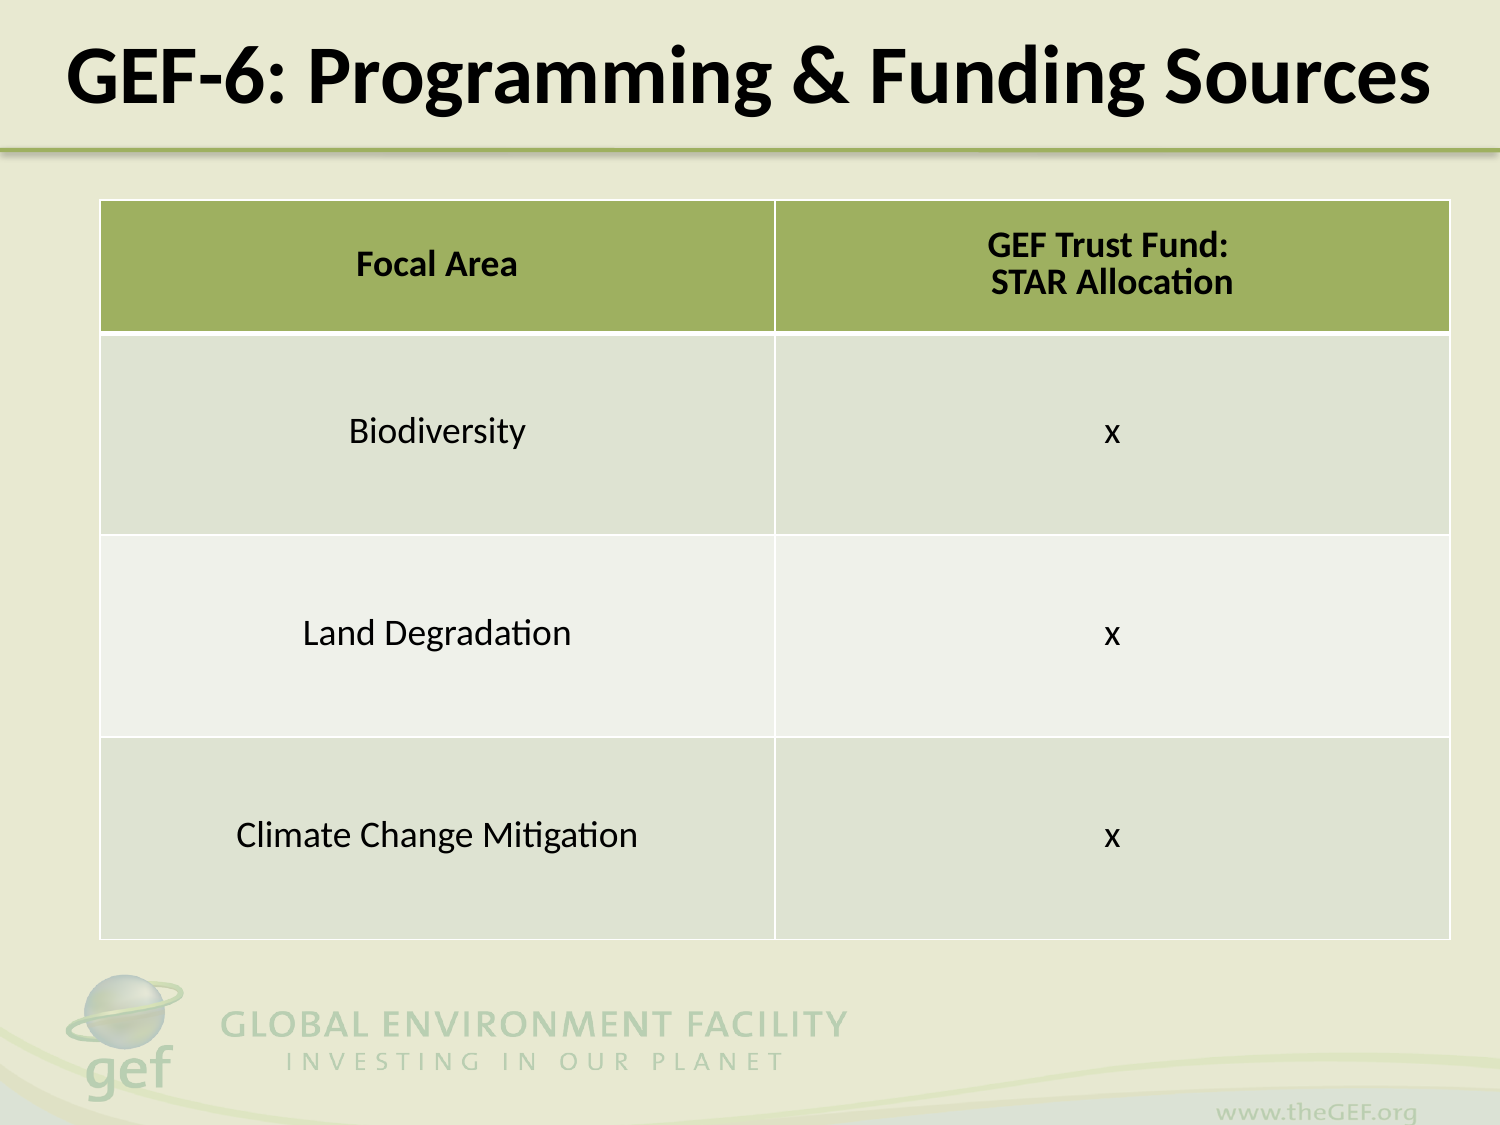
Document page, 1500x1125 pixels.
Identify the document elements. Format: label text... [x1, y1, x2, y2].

table_cell Land Degradation [101, 536, 774, 736]
table_cell Climate Change Mitigation [101, 738, 774, 939]
table_cell x [776, 536, 1449, 736]
table_cell x [776, 738, 1449, 939]
table_cell x [776, 336, 1449, 534]
text_box GEF-6: Programming & Funding Sources [0, 12, 1500, 148]
table_header Focal Area [101, 201, 774, 331]
table_header GEF Trust Fund: STAR Allocation [776, 201, 1449, 331]
picture [0, 949, 1500, 1125]
table_cell Biodiversity [101, 336, 774, 534]
